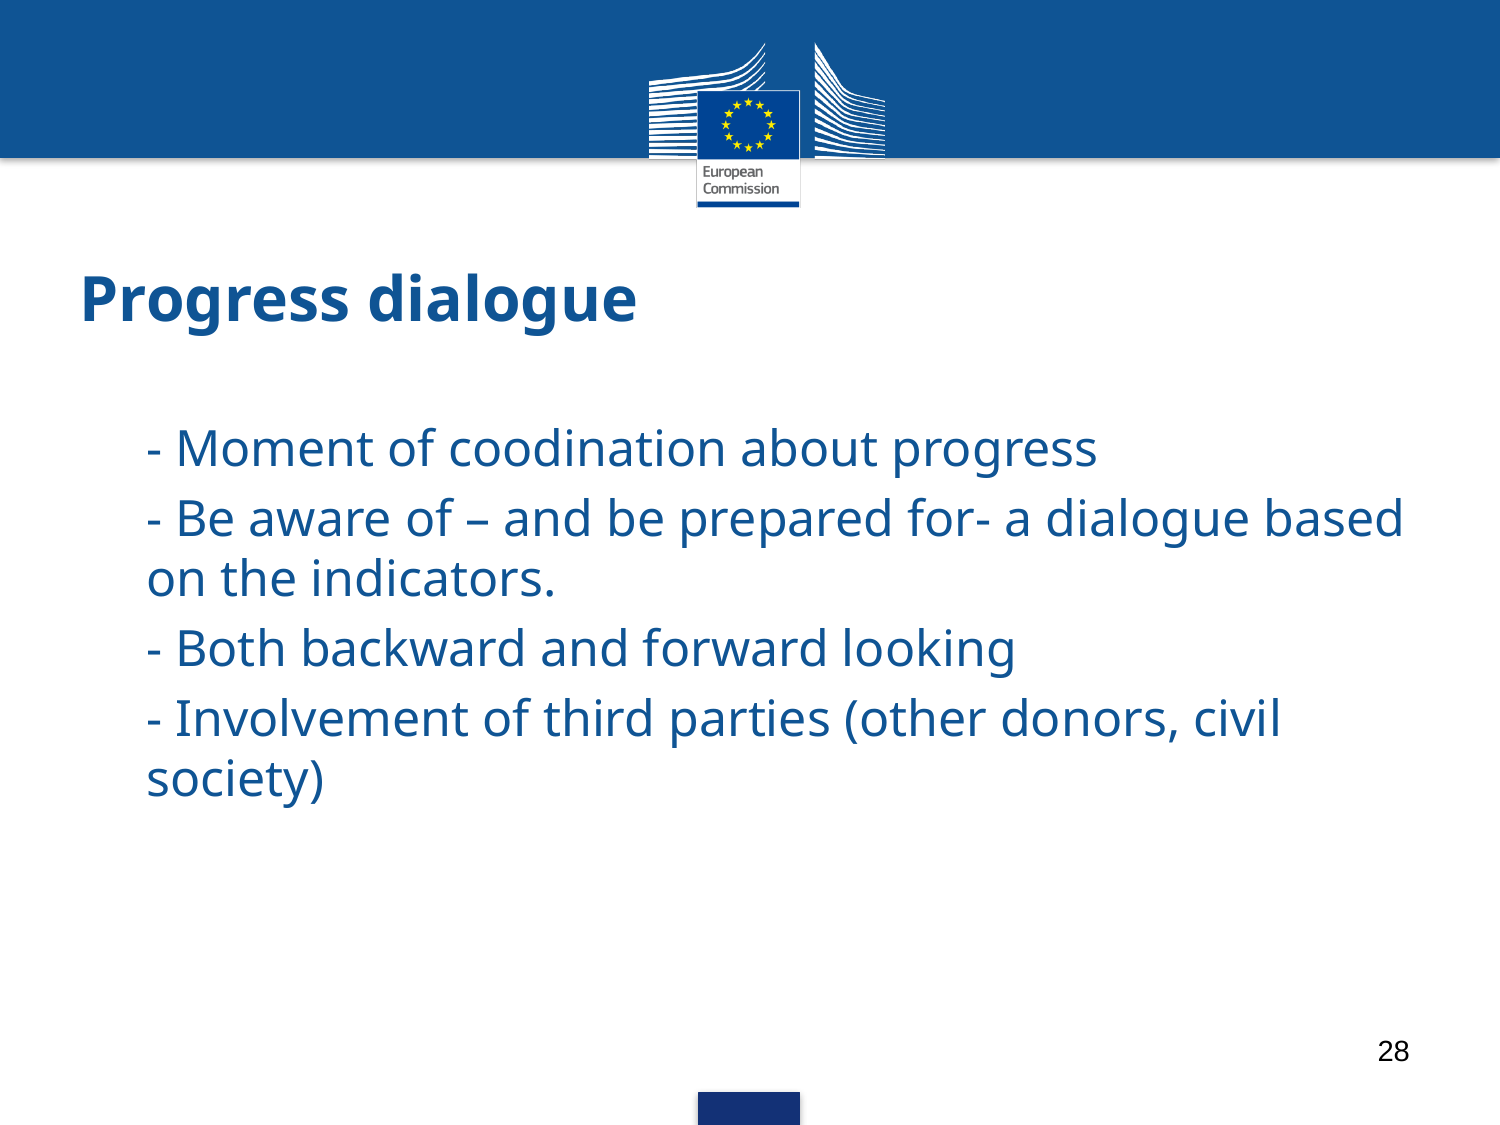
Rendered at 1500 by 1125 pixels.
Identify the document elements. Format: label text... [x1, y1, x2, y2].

title Progress dialogue [64, 219, 1415, 374]
slide_number 28 [1074, 1024, 1425, 1103]
picture [649, 42, 885, 208]
list - Moment of coodination about progress - Be aware of – and be prepared for- a dialogue based on the indicators. - Both backward and forward looking - Involvement of third parties (other donors, civil society) [75, 408, 1425, 988]
